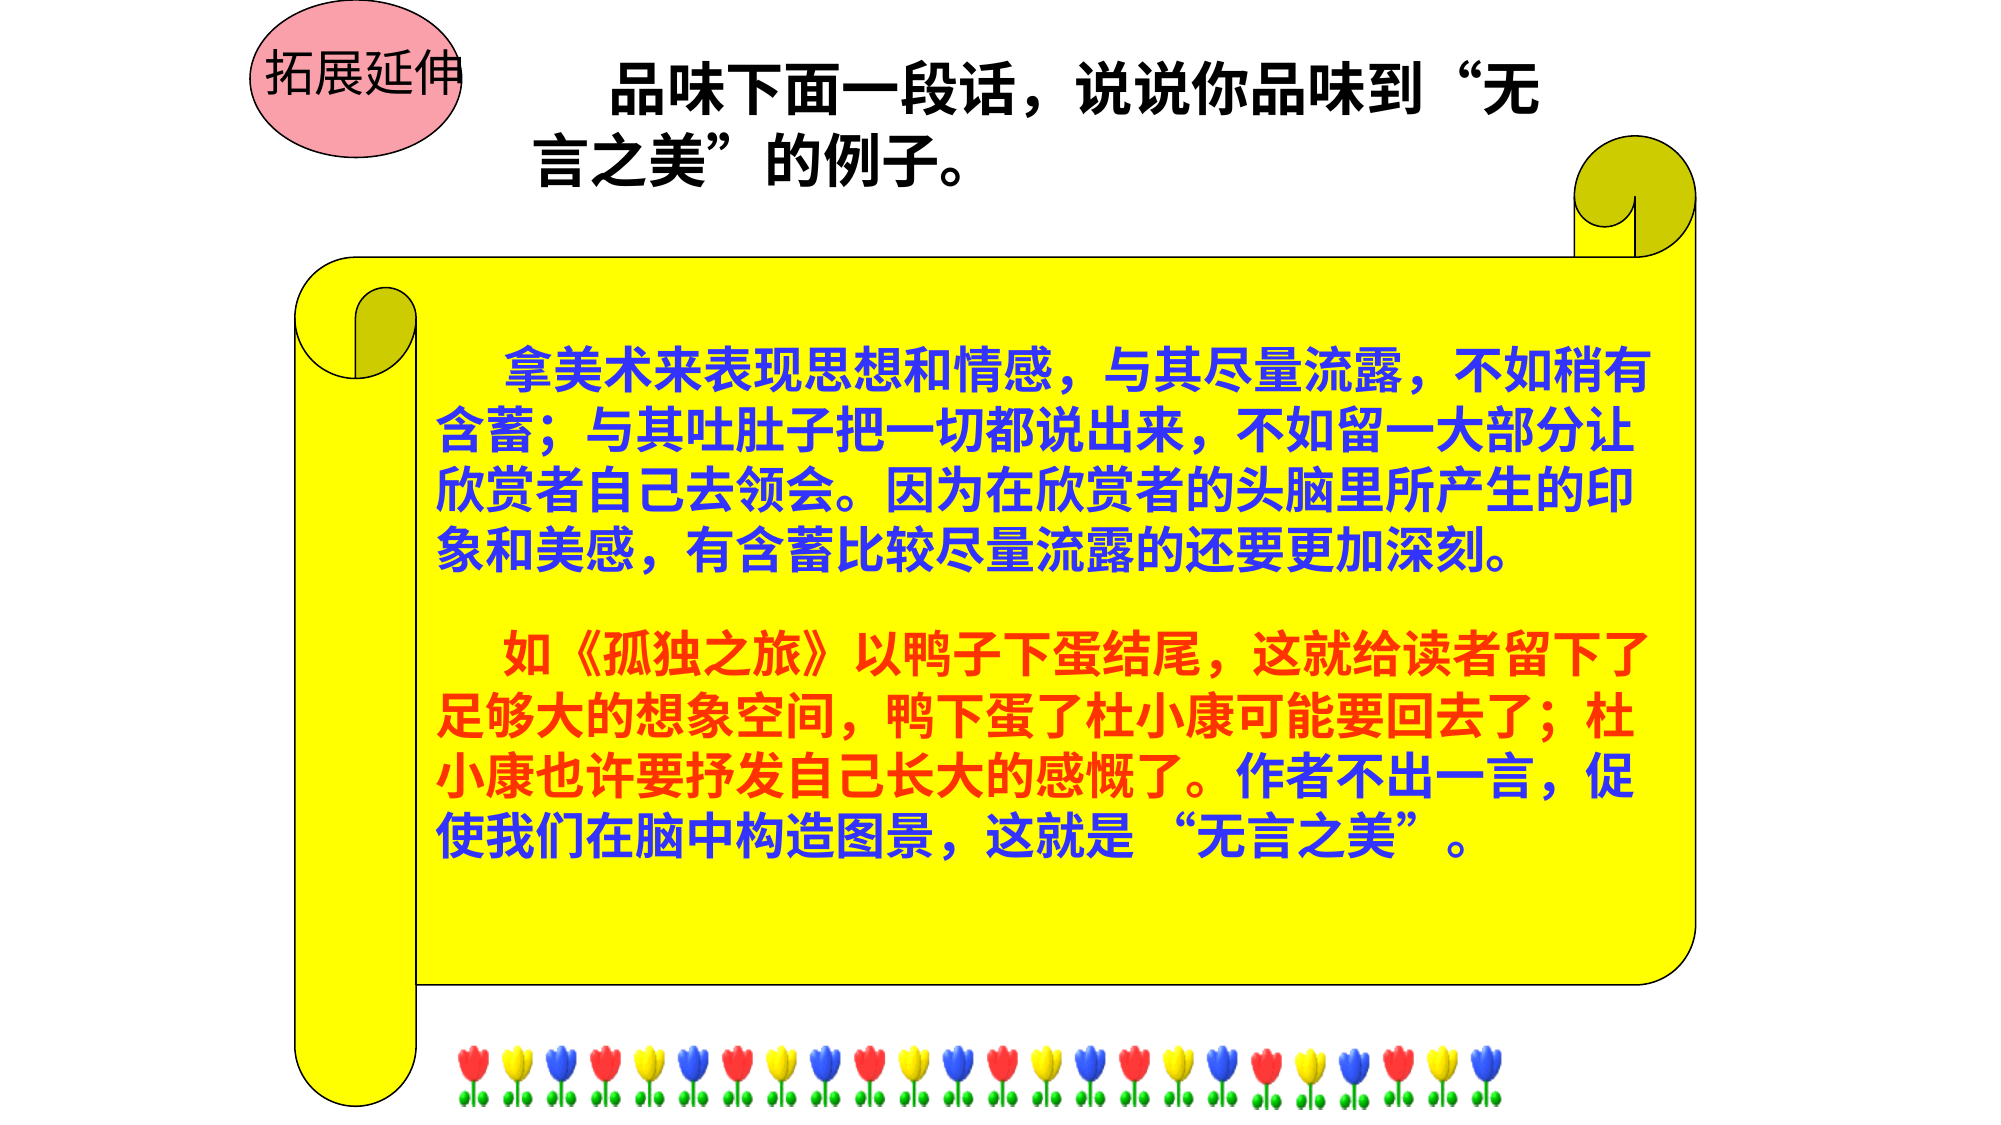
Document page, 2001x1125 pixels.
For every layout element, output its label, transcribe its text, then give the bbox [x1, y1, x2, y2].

text_box 如《孤独之旅》以鸭子下蛋结尾，这就给读者留下了足够大的想象空间，鸭下蛋了杜小康可能要回去了；杜小康也许要抒发自己长大的感慨了。作者不出一言，促使我们在脑中构造图景，这就是 “无言之美”。 [420, 606, 1672, 872]
picture [451, 1042, 1509, 1110]
text_box [294, 135, 1696, 1107]
text_box 拿美术来表现思想和情感，与其尽量流露，不如稍有含蓄；与其吐肚子把一切都说出来，不如留一大部分让欣赏者自己去领会。因为在欣赏者的头脑里所产生的印象和美感，有含蓄比较尽量流露的还要更加深刻。 [420, 331, 1672, 586]
text_box 品味下面一段话，说说你品味到“无言之美”的例子。 [517, 36, 1568, 202]
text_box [249, 0, 514, 158]
